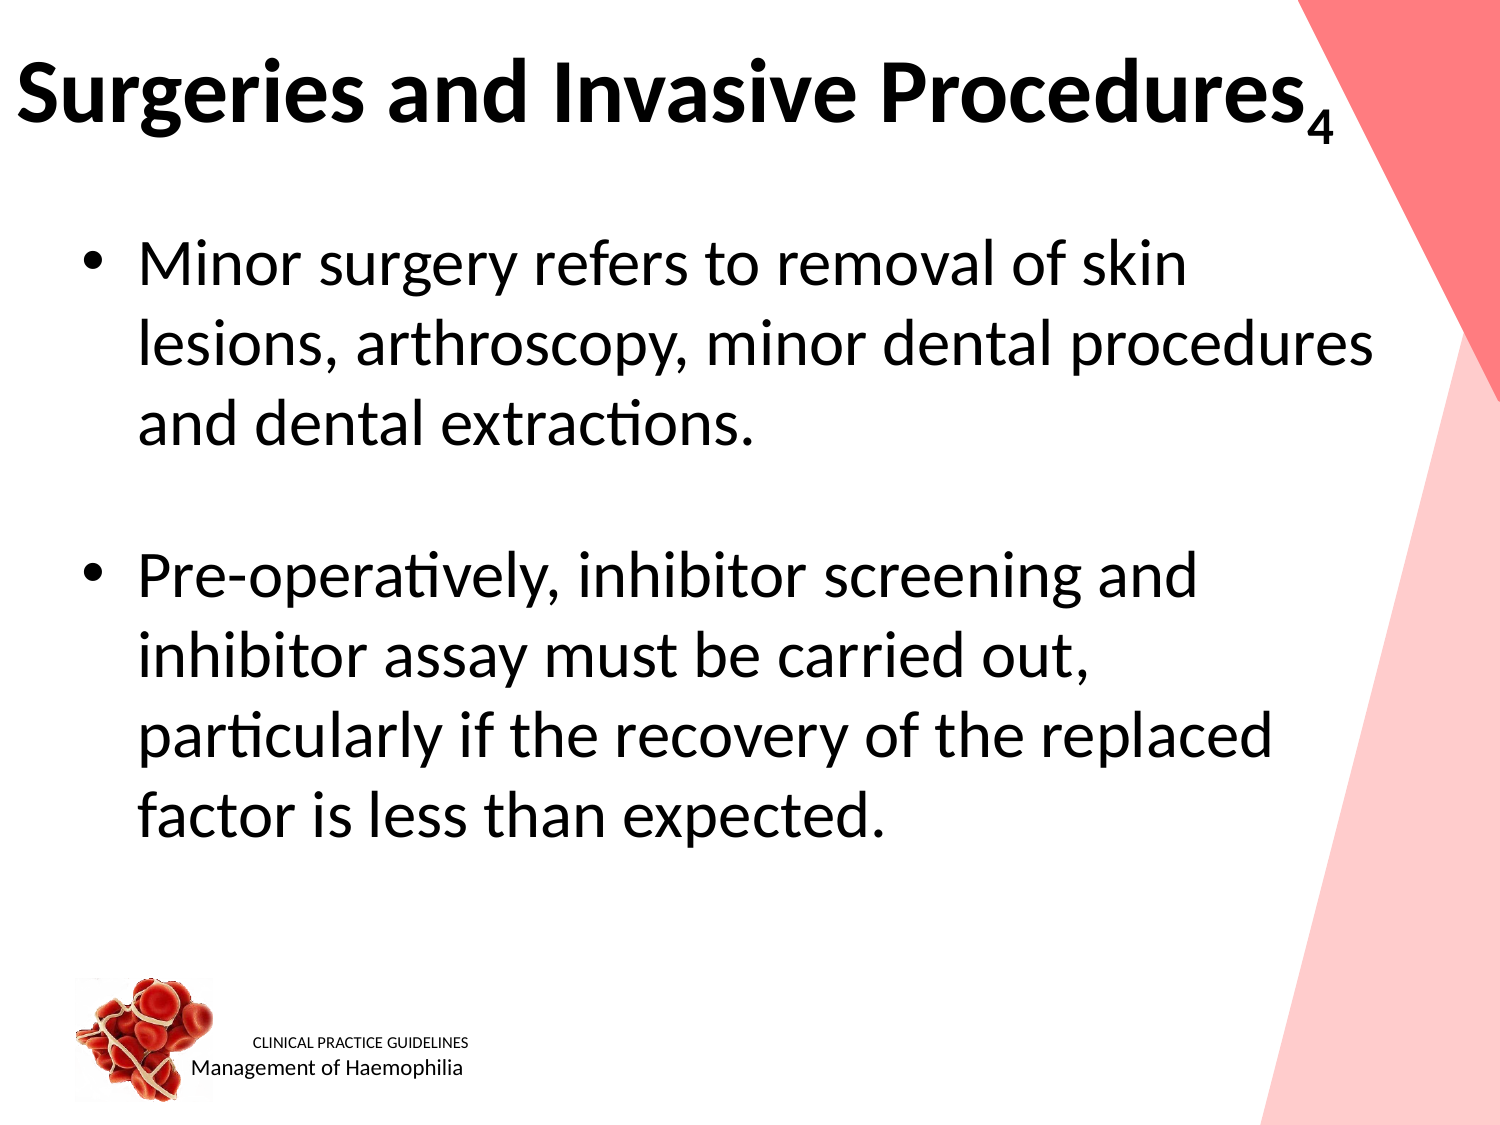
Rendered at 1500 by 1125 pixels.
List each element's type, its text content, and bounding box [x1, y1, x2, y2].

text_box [74, 0, 1500, 1125]
title Surgeries and Invasive Procedures4 [0, 0, 73, 187]
